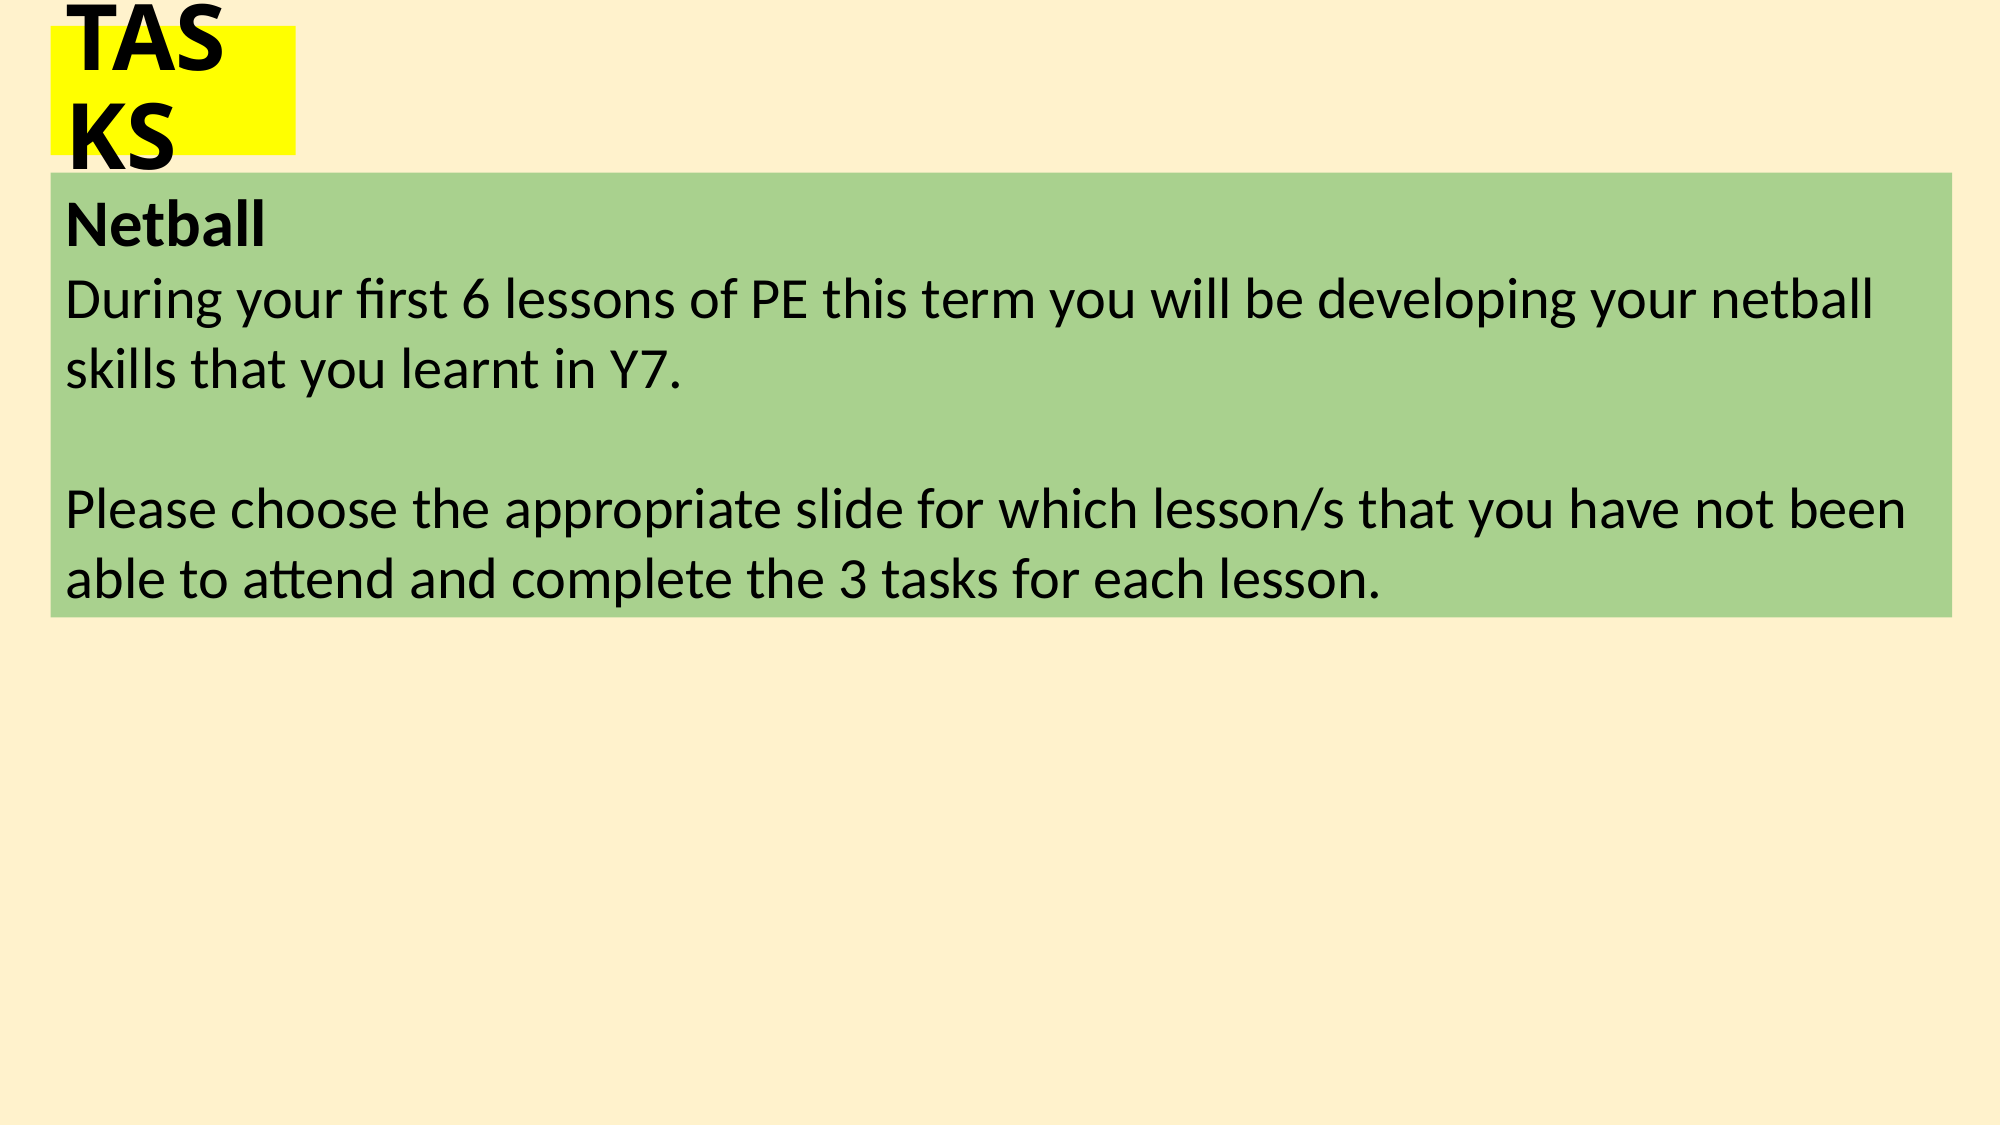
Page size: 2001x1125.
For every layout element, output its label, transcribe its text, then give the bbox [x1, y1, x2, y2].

title TASKS [50, 25, 296, 156]
text_box Netball During your first 6 lessons of PE this term you will be developing your netball skills that you learnt in Y7. Please choose the appropriate slide for which lesson/s that you have not been able to attend and complete the 3 tasks for each lesson. [50, 172, 1953, 618]
